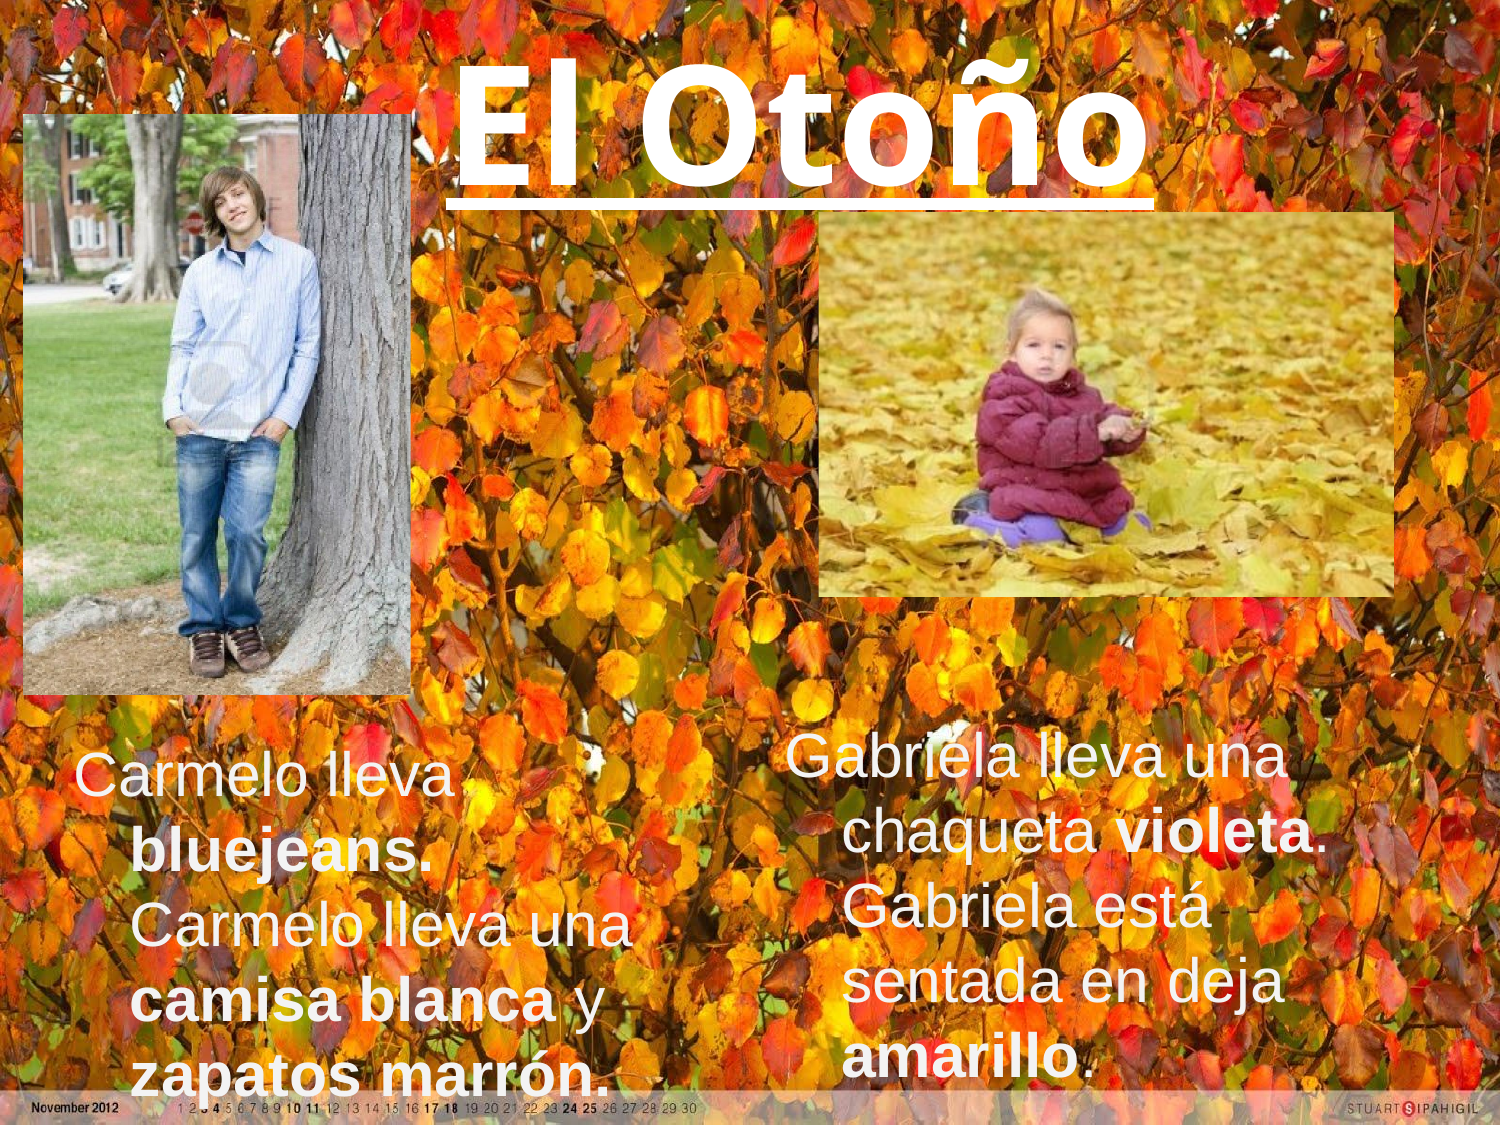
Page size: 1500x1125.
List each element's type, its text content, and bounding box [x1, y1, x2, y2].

picture [0, 0, 1500, 1125]
list Gabriela lleva una chaqueta violeta. Gabriela está sentada en deja amarillo. [769, 262, 1425, 1105]
text_box [818, 212, 1394, 597]
title El Otoño [106, 4, 1457, 235]
text_box [23, 114, 411, 695]
list Carmelo lleva bluejeans. Carmelo lleva una camisa blanca y zapatos marrón. [58, 456, 669, 1124]
